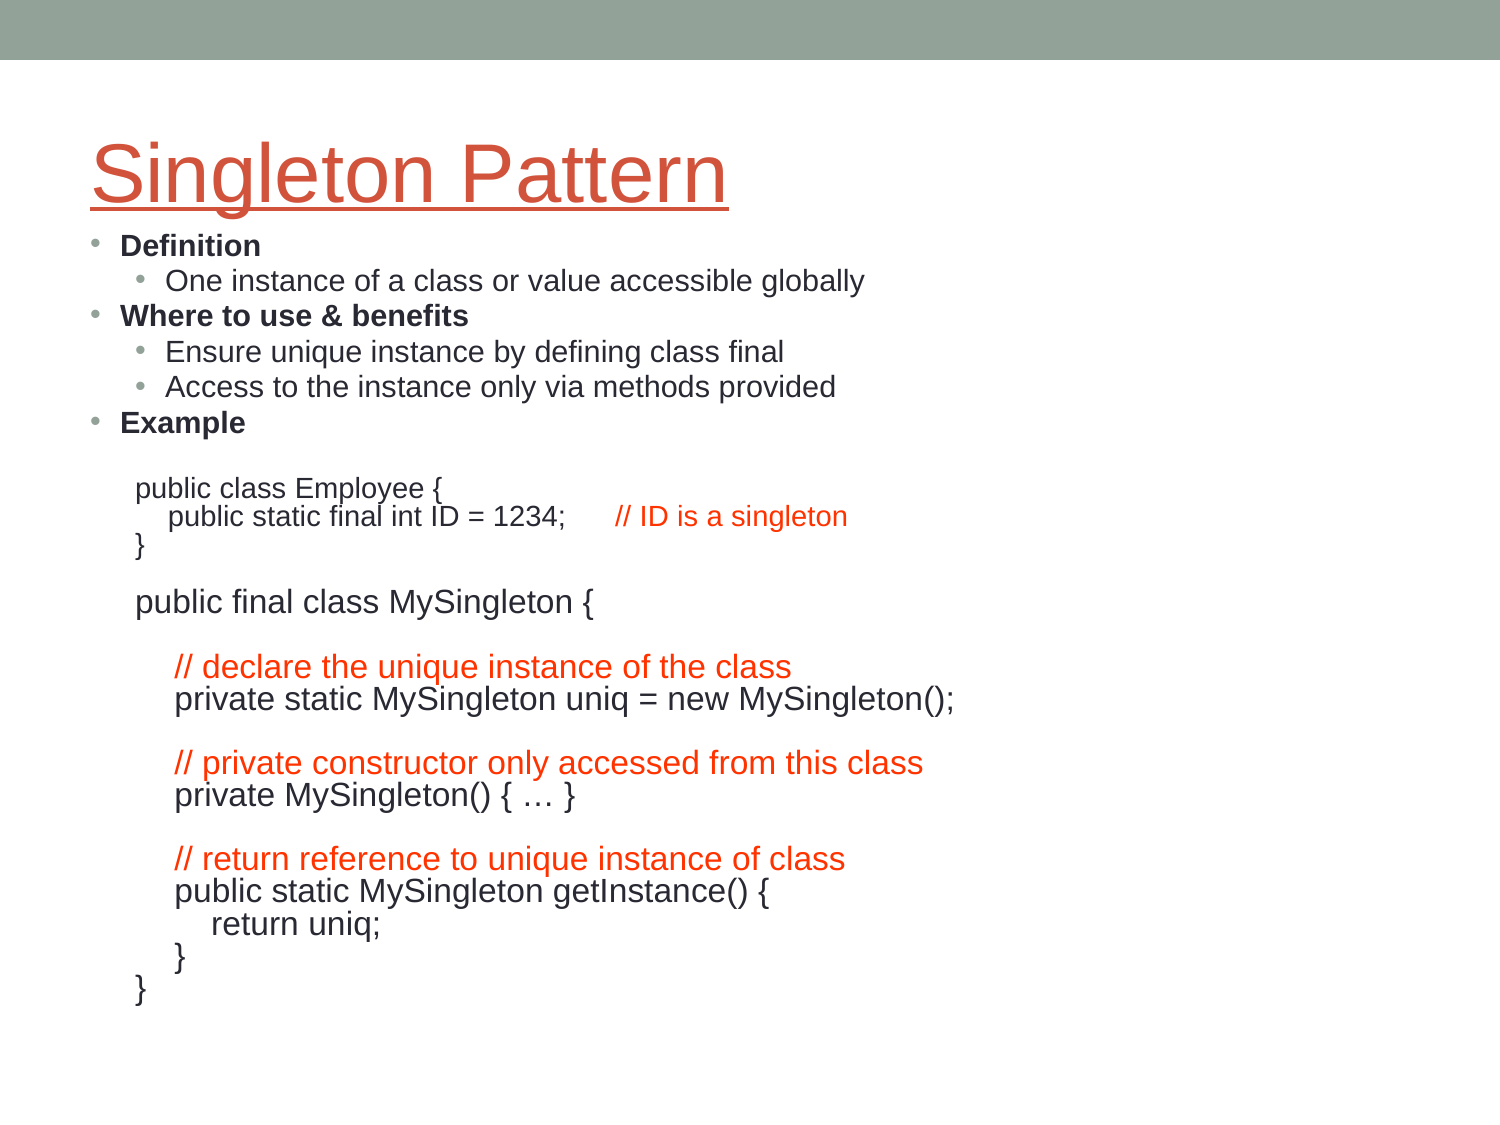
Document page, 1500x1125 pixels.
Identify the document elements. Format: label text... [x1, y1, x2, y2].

list Definition One instance of a class or value accessible globally Where to use & benefits Ensure unique instance by defining class final Access to the instance only via methods provided Example public class Employee { public static final int ID = 1234; // ID is a singleton } public final class MySingleton { // declare the unique instance of the class private static MySingleton uniq = new MySingleton(); // private constructor only accessed from this class private MySingleton() { … } // return reference to unique instance of class public static MySingleton getInstance() { return uniq; } } [75, 224, 1425, 1025]
title Singleton Pattern [75, 87, 1425, 224]
